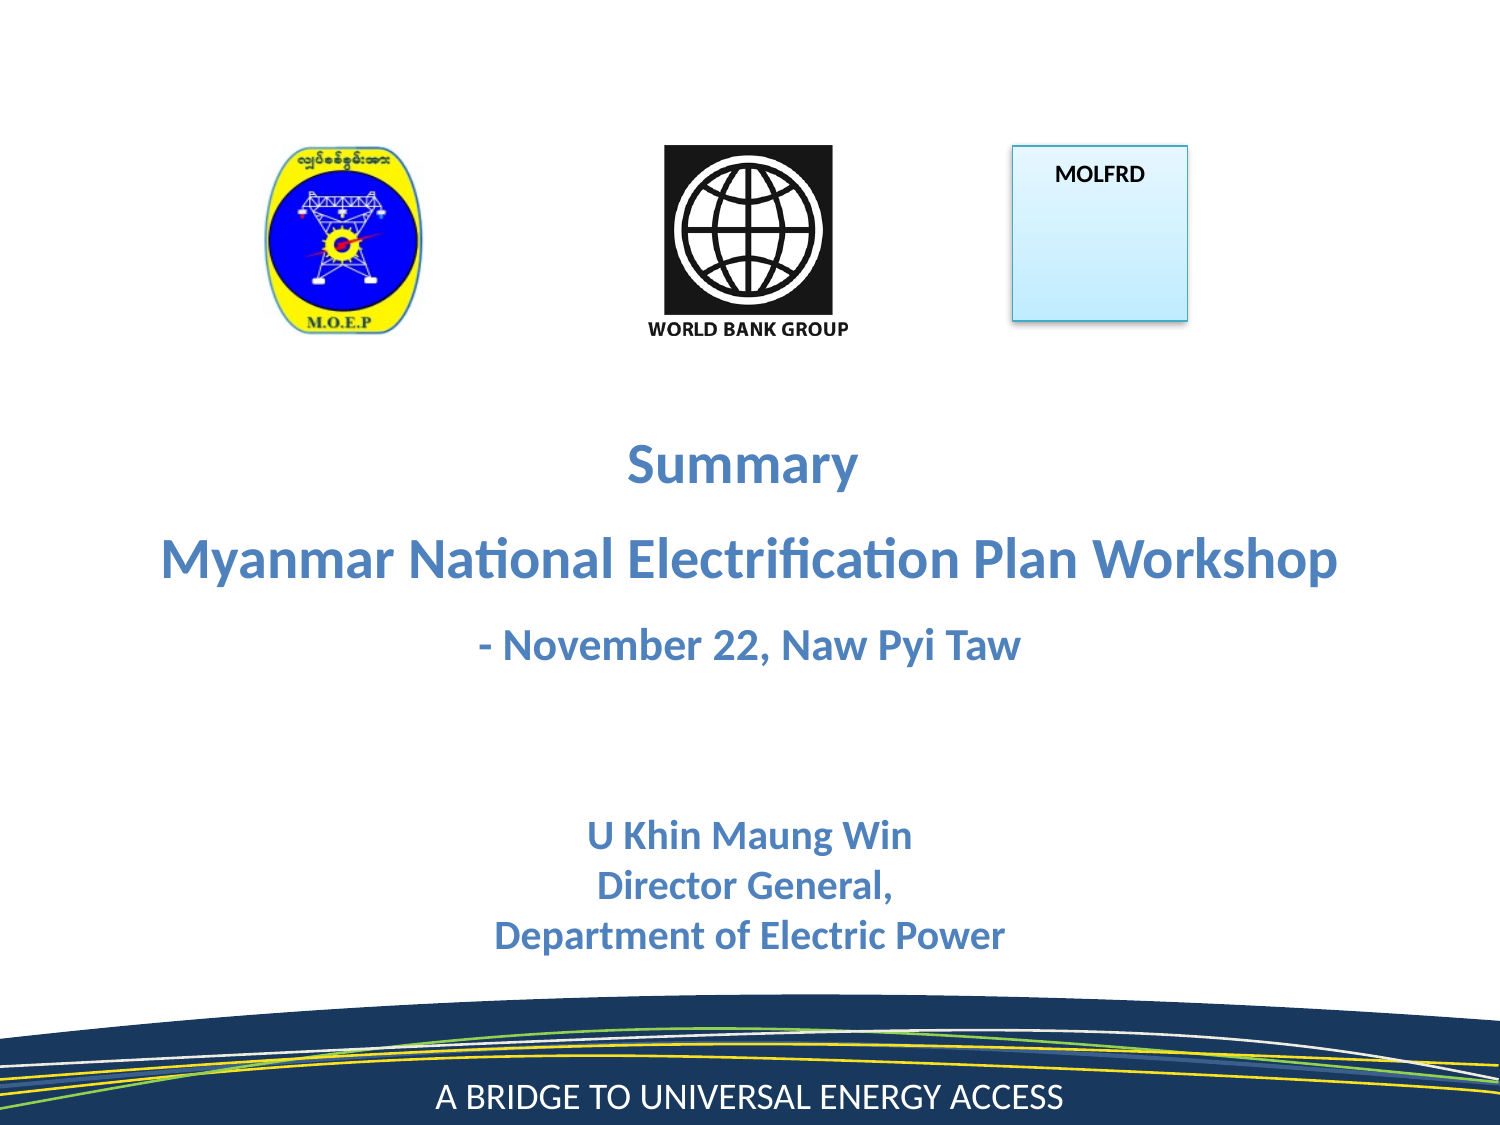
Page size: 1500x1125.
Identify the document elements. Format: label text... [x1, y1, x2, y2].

text_box [1425, 1060, 1499, 1064]
text_box [389, 1026, 852, 1045]
text_box Summary Myanmar National Electrification Plan Workshop - November 22, Naw Pyi Taw [68, 391, 1432, 704]
slide_number 1 [1074, 1042, 1425, 1103]
text_box [0, 1003, 1500, 1064]
picture [262, 145, 426, 336]
text_box [10, 1028, 1285, 1064]
text_box A Bridge to Universal Energy Access [0, 1064, 1500, 1125]
text_box MOLFRD [1012, 145, 1188, 322]
picture [647, 145, 848, 336]
title U Khin Maung Win Director General, Department of Electric Power [285, 762, 1215, 1004]
